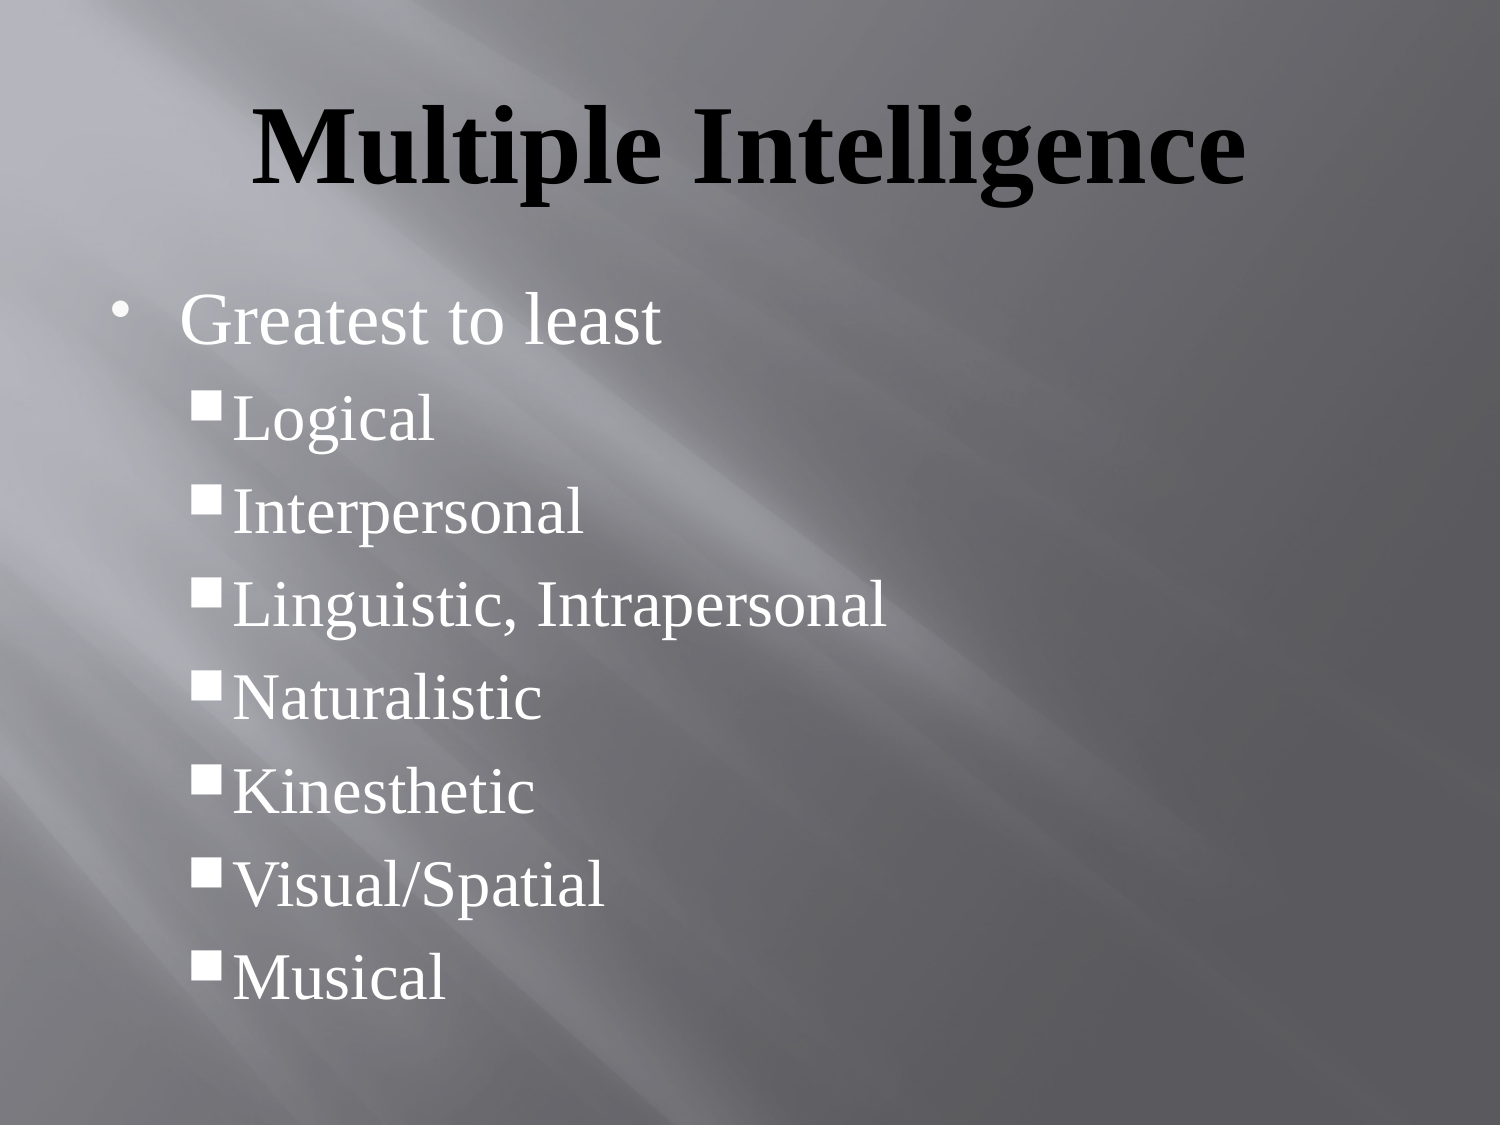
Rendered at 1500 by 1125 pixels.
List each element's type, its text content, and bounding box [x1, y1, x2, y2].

list Greatest to least Logical Interpersonal Linguistic, Intrapersonal Naturalistic Kinesthetic Visual/Spatial Musical [75, 262, 1425, 1035]
title Multiple Intelligence [75, 45, 1425, 233]
